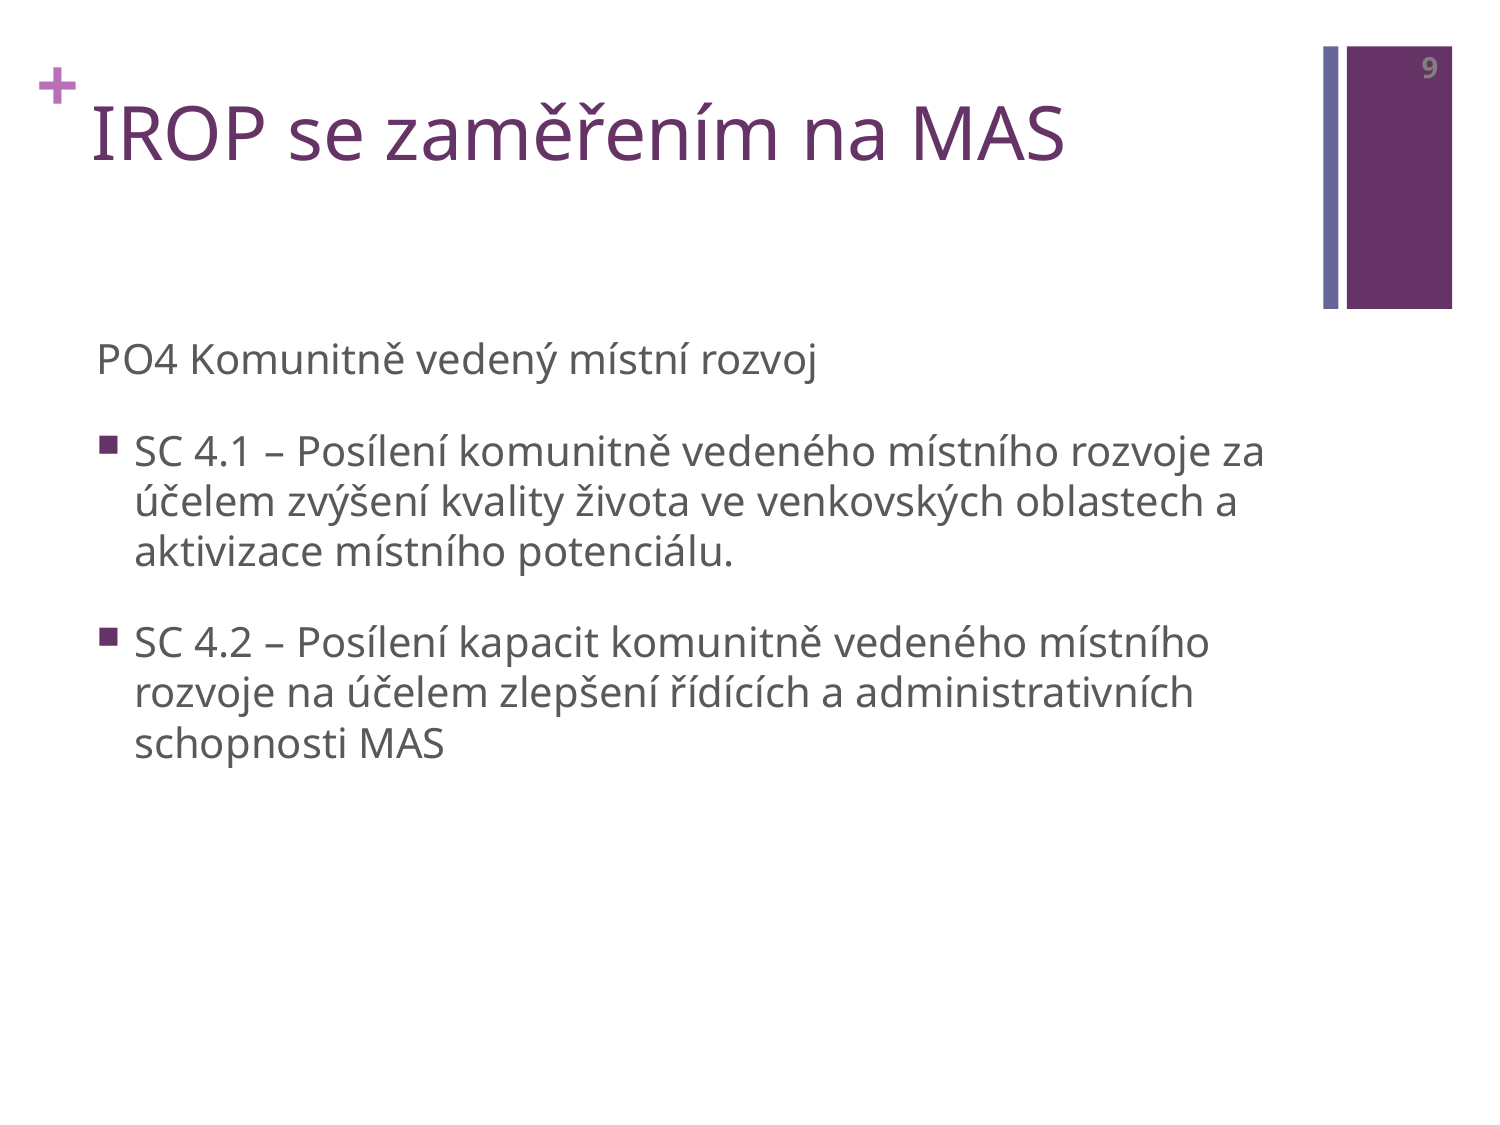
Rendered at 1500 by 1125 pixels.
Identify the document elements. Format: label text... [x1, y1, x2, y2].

list PO4 Komunitně vedený místní rozvoj SC 4.1 – Posílení komunitně vedeného místního rozvoje za účelem zvýšení kvality života ve venkovských oblastech a aktivizace místního potenciálu. SC 4.2 – Posílení kapacit komunitně vedeného místního rozvoje na účelem zlepšení řídících a administrativních schopnosti MAS [81, 324, 1322, 1005]
slide_number 9 [1362, 39, 1454, 100]
title IROP se zaměřením na MAS [76, 78, 1317, 262]
